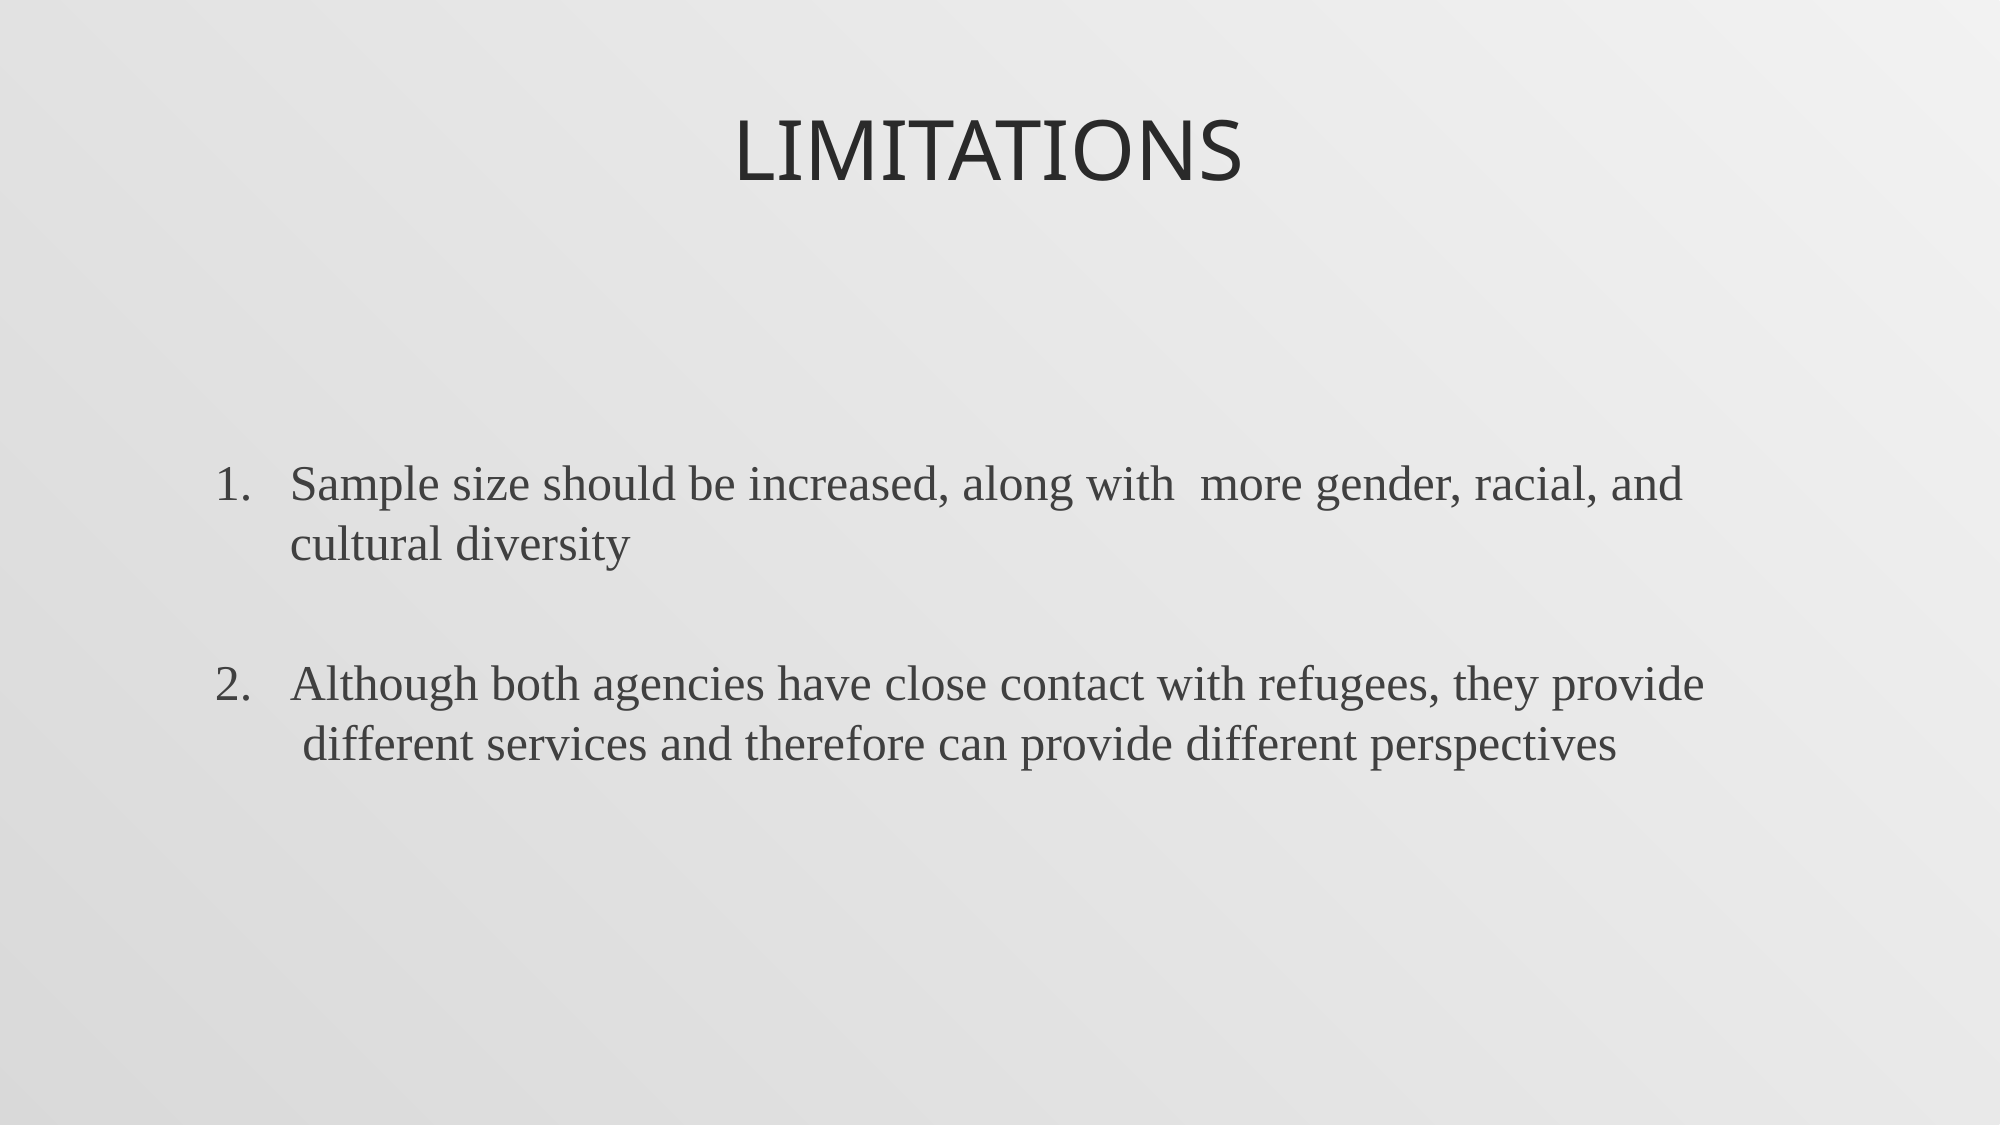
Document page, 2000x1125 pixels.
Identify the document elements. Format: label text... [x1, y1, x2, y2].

title Limitations [199, 45, 1800, 263]
list Sample size should be increased, along with more gender, racial, and cultural diversity Although both agencies have close contact with refugees, they provide different services and therefore can provide different perspectives [199, 299, 1800, 1013]
